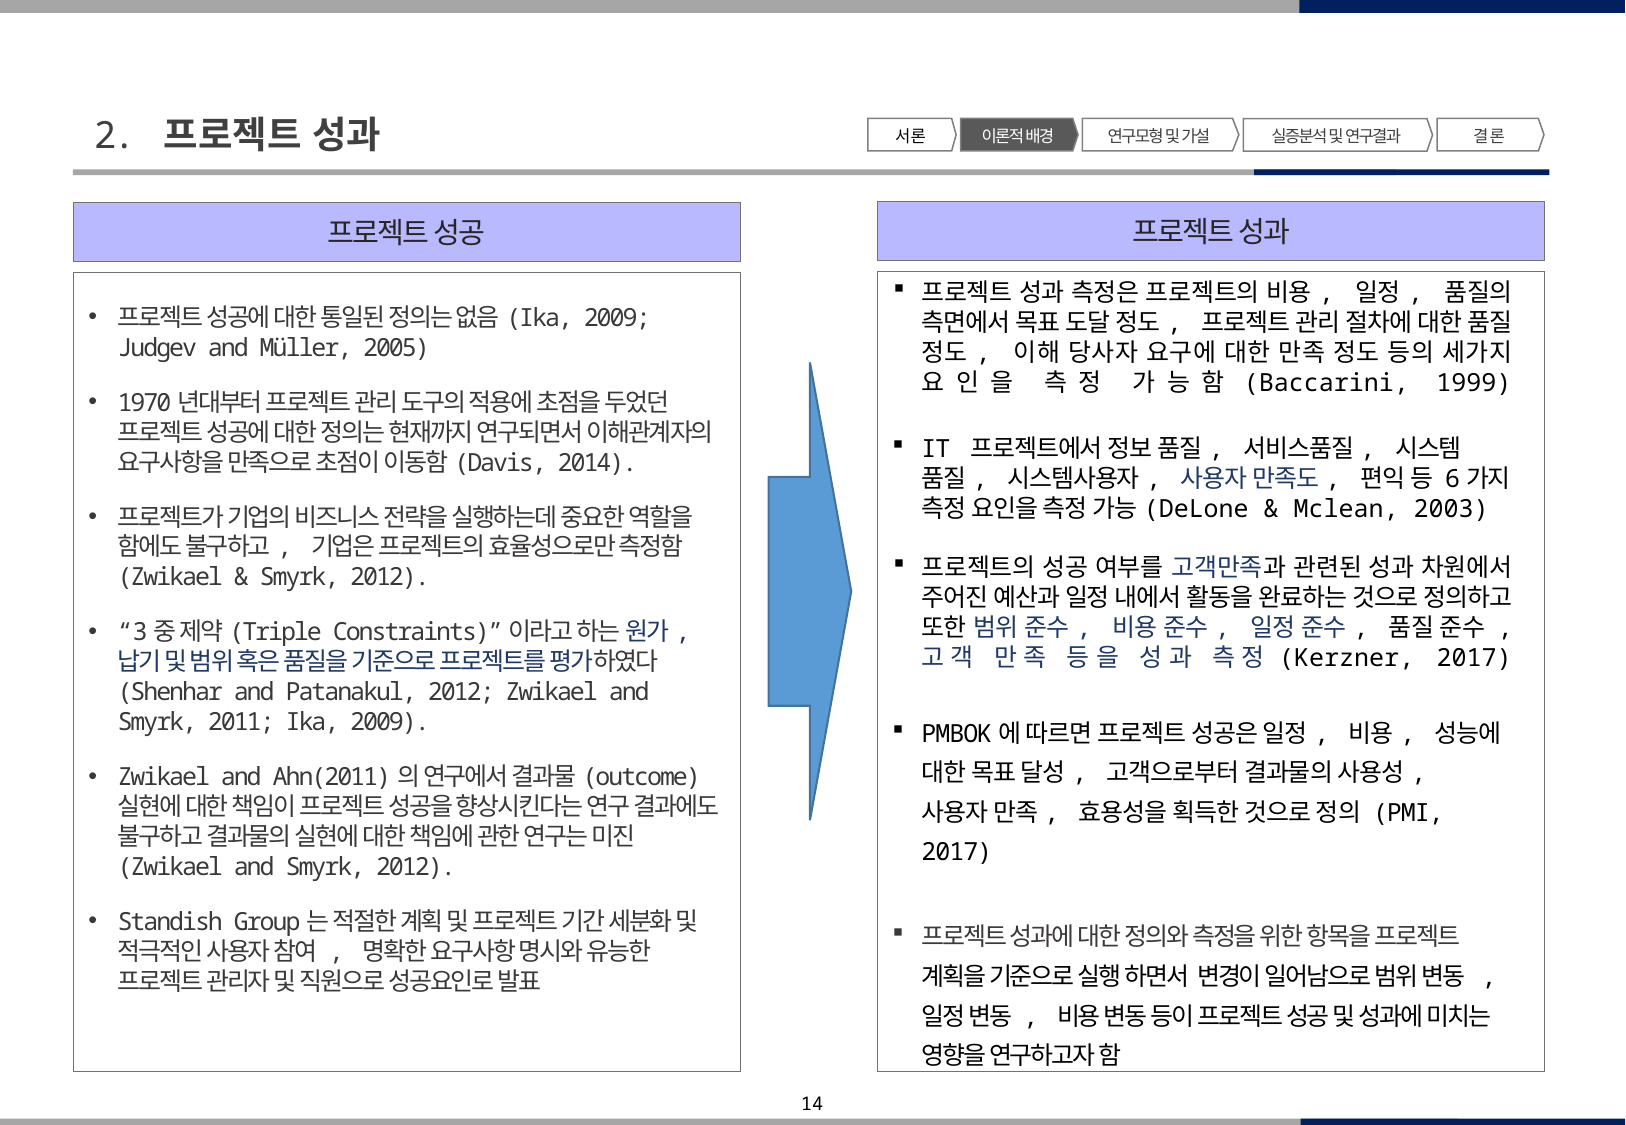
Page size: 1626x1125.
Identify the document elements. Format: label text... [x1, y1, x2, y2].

text_box [767, 362, 853, 821]
text_box 2. 프로젝트 성과 [78, 91, 1544, 166]
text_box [877, 201, 1545, 1072]
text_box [867, 118, 1544, 152]
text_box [73, 202, 741, 1094]
